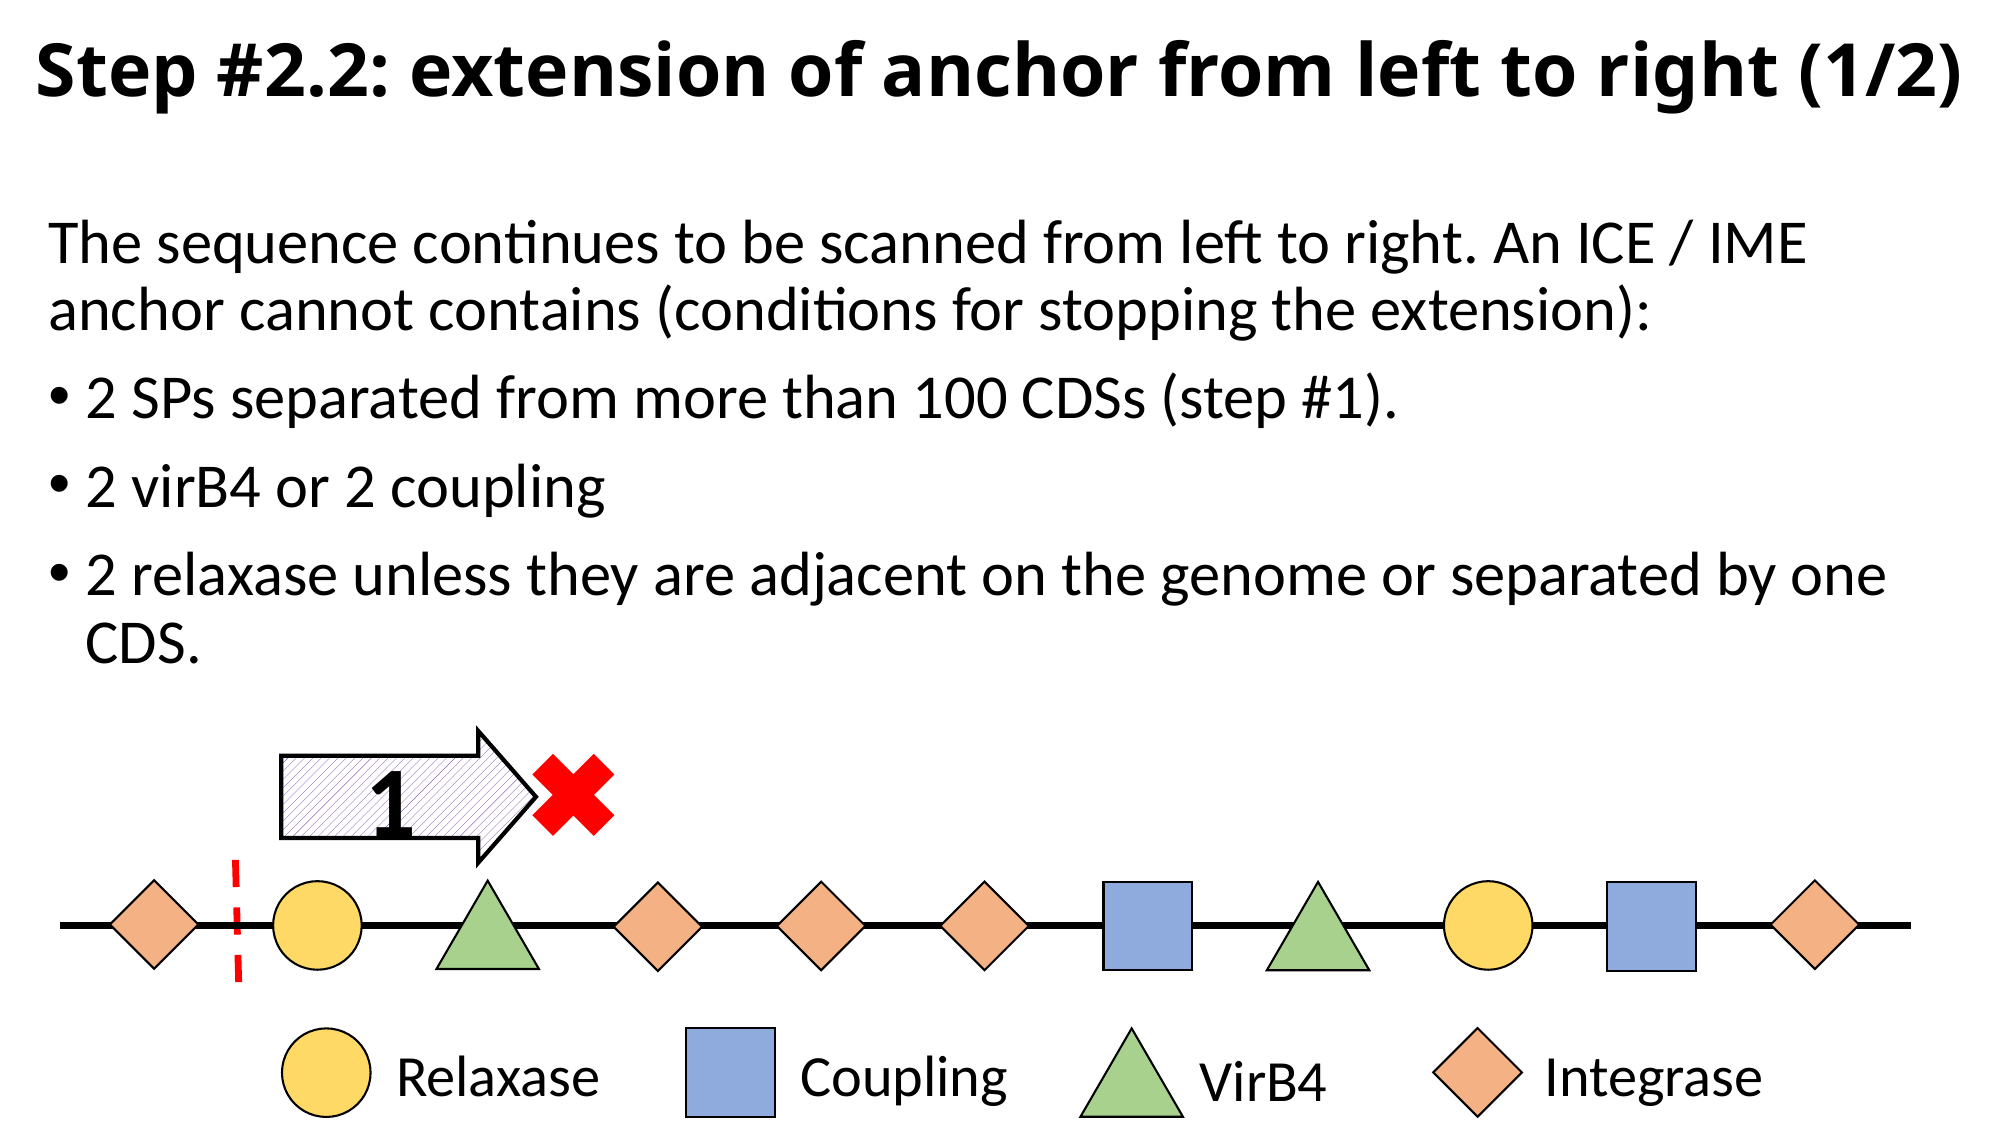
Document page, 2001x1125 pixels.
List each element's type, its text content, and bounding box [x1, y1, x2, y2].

text_box [612, 926, 704, 973]
text_box [1102, 881, 1193, 925]
text_box [1102, 926, 1193, 971]
text_box [1769, 878, 1861, 925]
text_box VirB4 [1184, 1043, 1464, 1125]
text_box [685, 1027, 776, 1118]
text_box [272, 926, 363, 971]
text_box [1442, 926, 1534, 971]
text_box Coupling [785, 1039, 1065, 1125]
text_box 1 [280, 728, 538, 866]
text_box [1606, 926, 1697, 972]
text_box [613, 880, 702, 925]
text_box [108, 878, 200, 925]
text_box [532, 753, 615, 836]
text_box [109, 926, 199, 971]
text_box [938, 926, 1031, 972]
text_box [434, 926, 541, 971]
title Step #2.2: extension of anchor from left to right (1/2) [0, 0, 2000, 145]
text_box [1265, 926, 1372, 972]
text_box [280, 1027, 372, 1119]
text_box [1291, 879, 1345, 925]
text_box Integrase [1529, 1039, 1809, 1125]
text_box Relaxase [381, 1039, 661, 1125]
text_box [1461, 1026, 1524, 1119]
text_box [272, 880, 363, 925]
text_box [460, 878, 515, 925]
text_box [1442, 880, 1534, 925]
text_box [235, 859, 239, 925]
text_box [776, 880, 866, 925]
text_box [1770, 926, 1860, 971]
text_box [775, 926, 867, 972]
text_box [939, 880, 1030, 925]
list The sequence continues to be scanned from left to right. An ICE / IME anchor cannot contains (conditions for stopping the extension): 2 SPs separated from more than 100 CDSs (step #1). 2 virB4 or 2 coupling 2 relaxase unless they are adjacent on the genome or separated by one CDS. [33, 201, 1972, 734]
text_box [1078, 1026, 1184, 1118]
text_box [1606, 881, 1697, 925]
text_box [235, 926, 239, 993]
